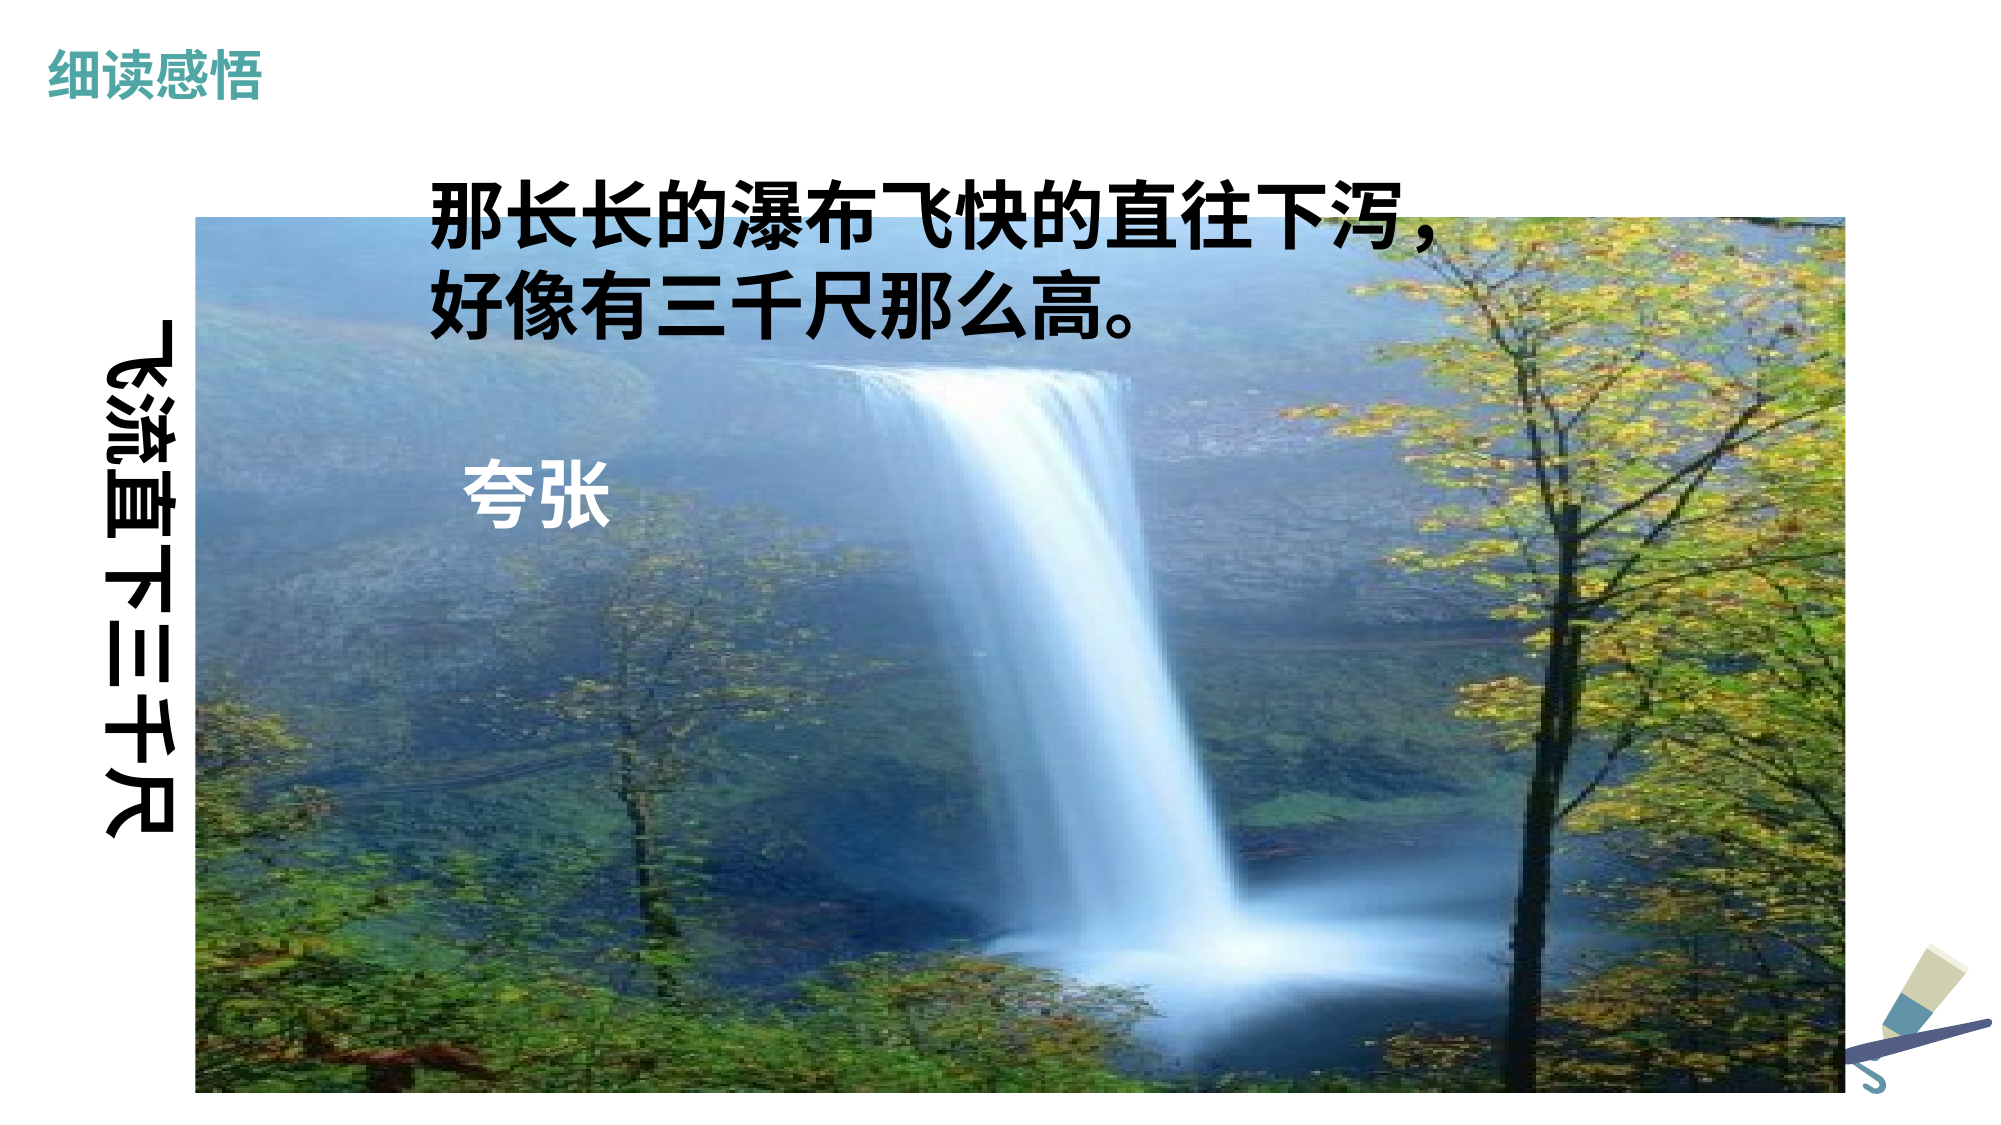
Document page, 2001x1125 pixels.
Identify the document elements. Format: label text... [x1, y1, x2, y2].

text_box 细读感悟 [32, 33, 347, 114]
text_box 那长长的瀑布飞快的直往下泻， 好像有三千尺那么高。 [414, 160, 1495, 216]
picture [195, 216, 1846, 1093]
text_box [1811, 945, 1974, 1125]
text_box 飞流直下三千尺 [74, 301, 195, 844]
